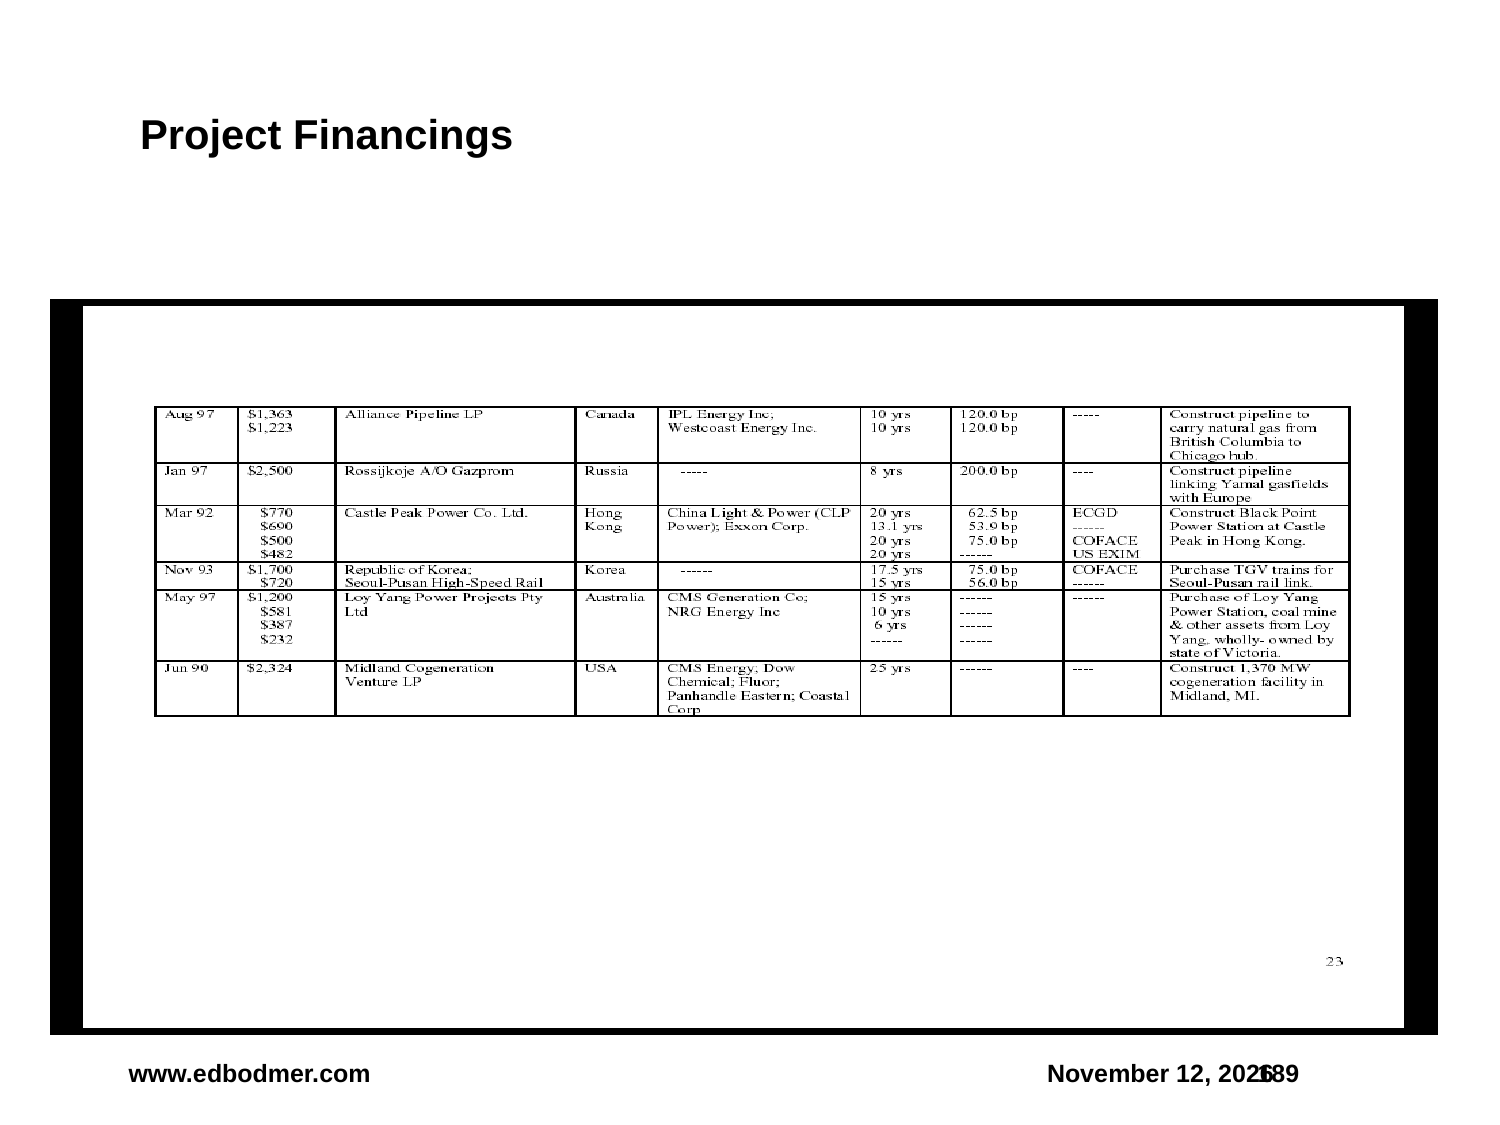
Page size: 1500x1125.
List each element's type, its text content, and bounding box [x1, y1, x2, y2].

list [49, 299, 1438, 1035]
title Project Financings [124, 99, 1288, 226]
